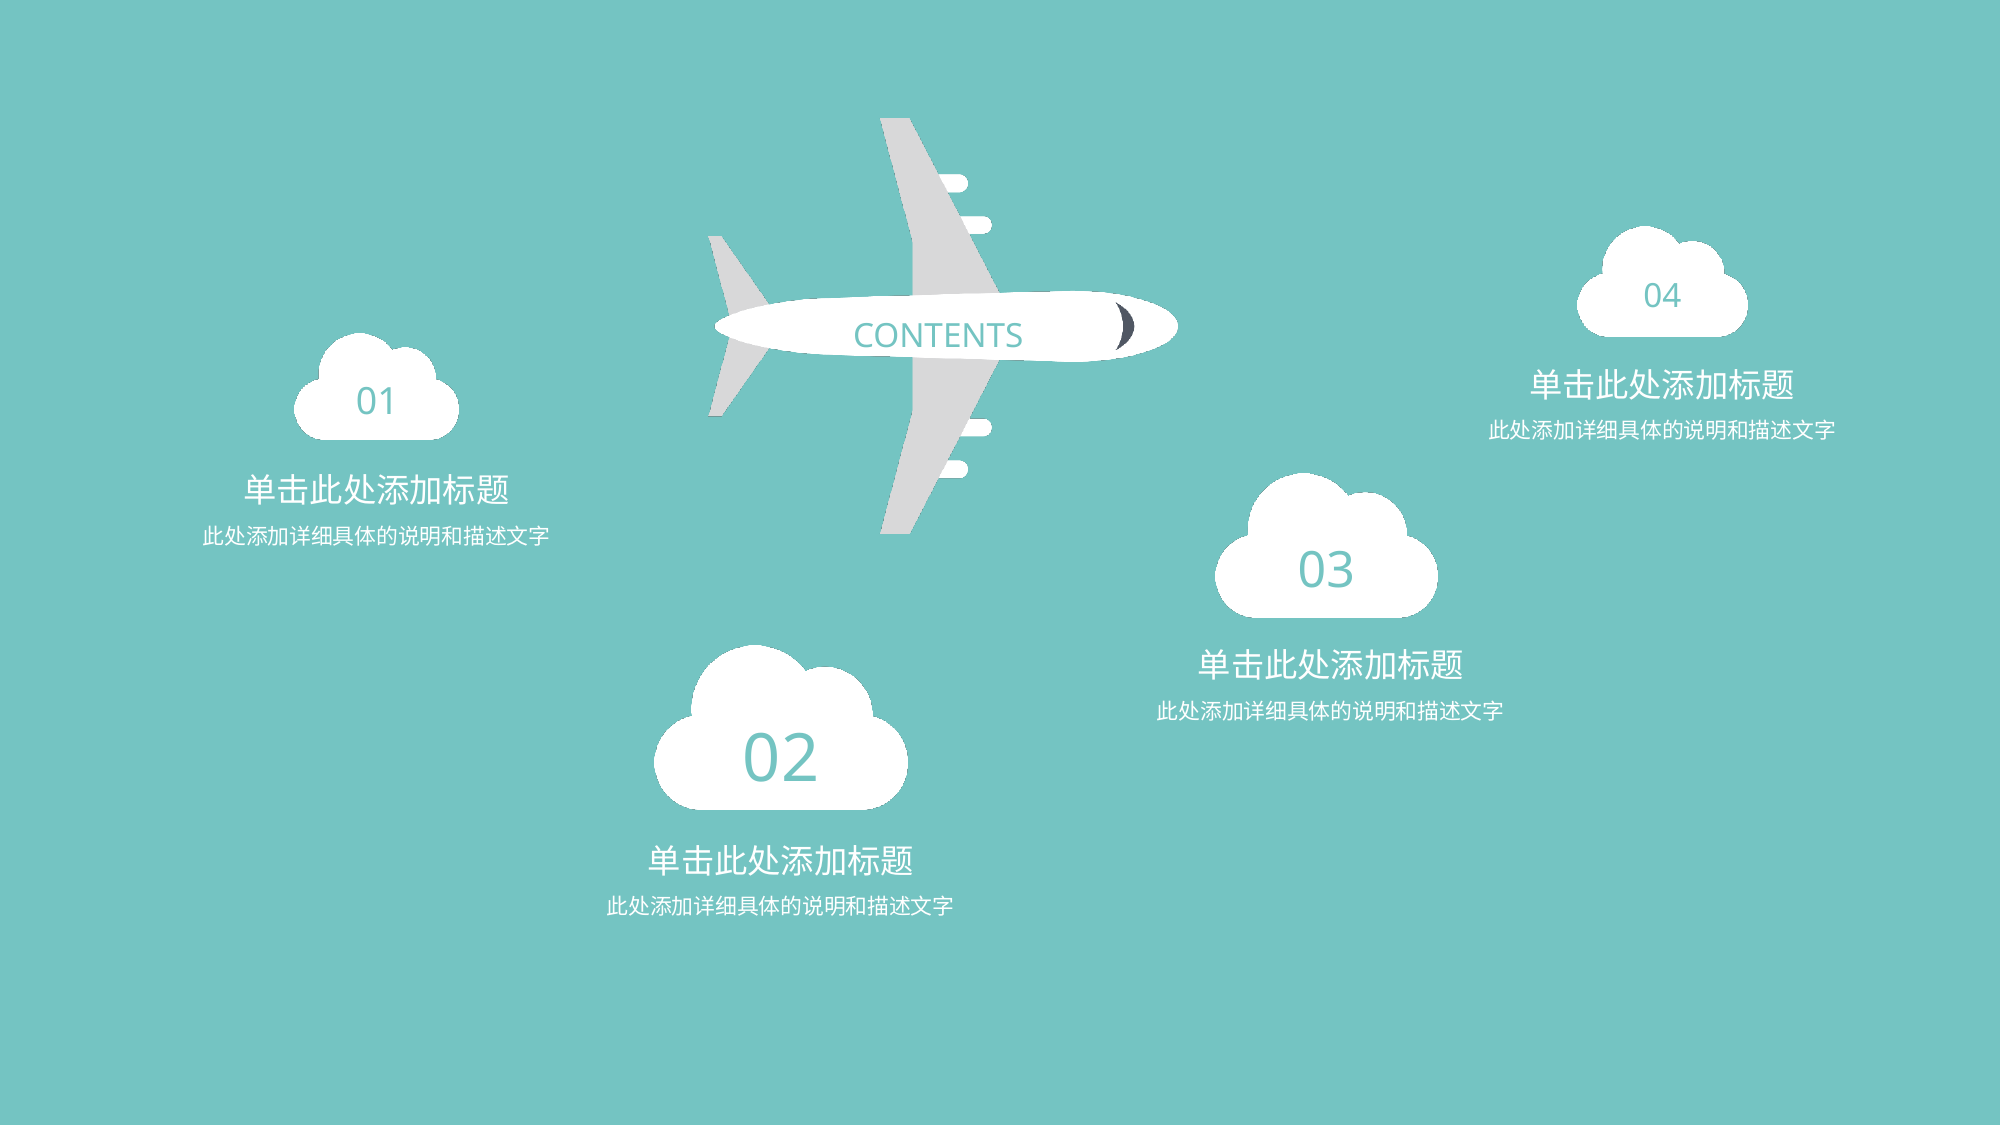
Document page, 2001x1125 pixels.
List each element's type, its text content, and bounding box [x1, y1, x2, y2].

text_box 单击此处添加标题 此处添加详细具体的说明和描述文字 [1115, 617, 1547, 732]
text_box 单击此处添加标题 此处添加详细具体的说明和描述文字 [565, 812, 997, 927]
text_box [1446, 226, 1878, 337]
text_box 单击此处添加标题 此处添加详细具体的说明和描述文字 [161, 441, 592, 556]
text_box [0, 0, 2000, 1125]
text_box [1110, 473, 1542, 618]
text_box 单击此处添加标题 此处添加详细具体的说明和描述文字 [1446, 337, 1878, 451]
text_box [162, 333, 593, 440]
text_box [565, 645, 997, 810]
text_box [708, 118, 1178, 534]
